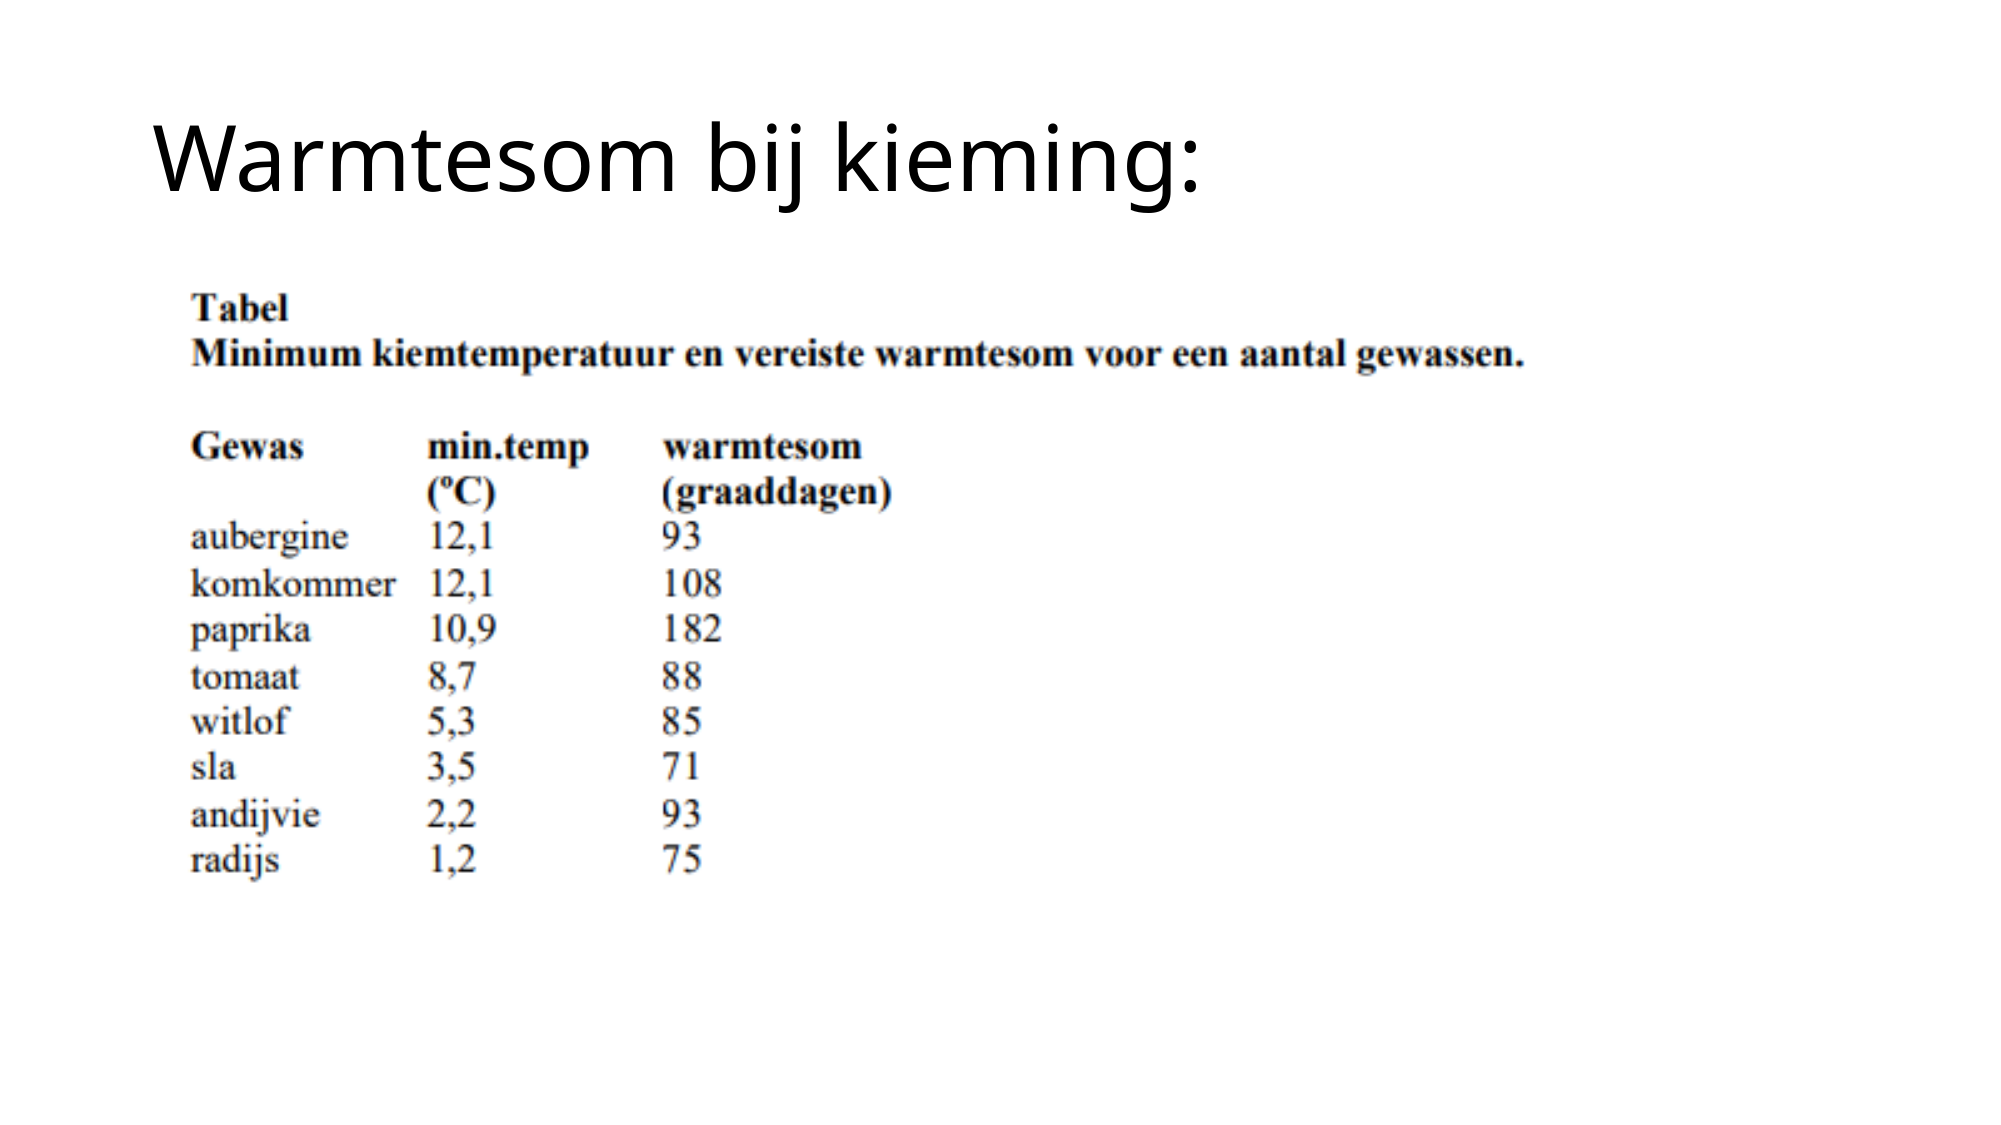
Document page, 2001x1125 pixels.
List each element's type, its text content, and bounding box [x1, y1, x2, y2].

title Warmtesom bij kieming: [137, 53, 1863, 271]
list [184, 264, 1752, 1018]
